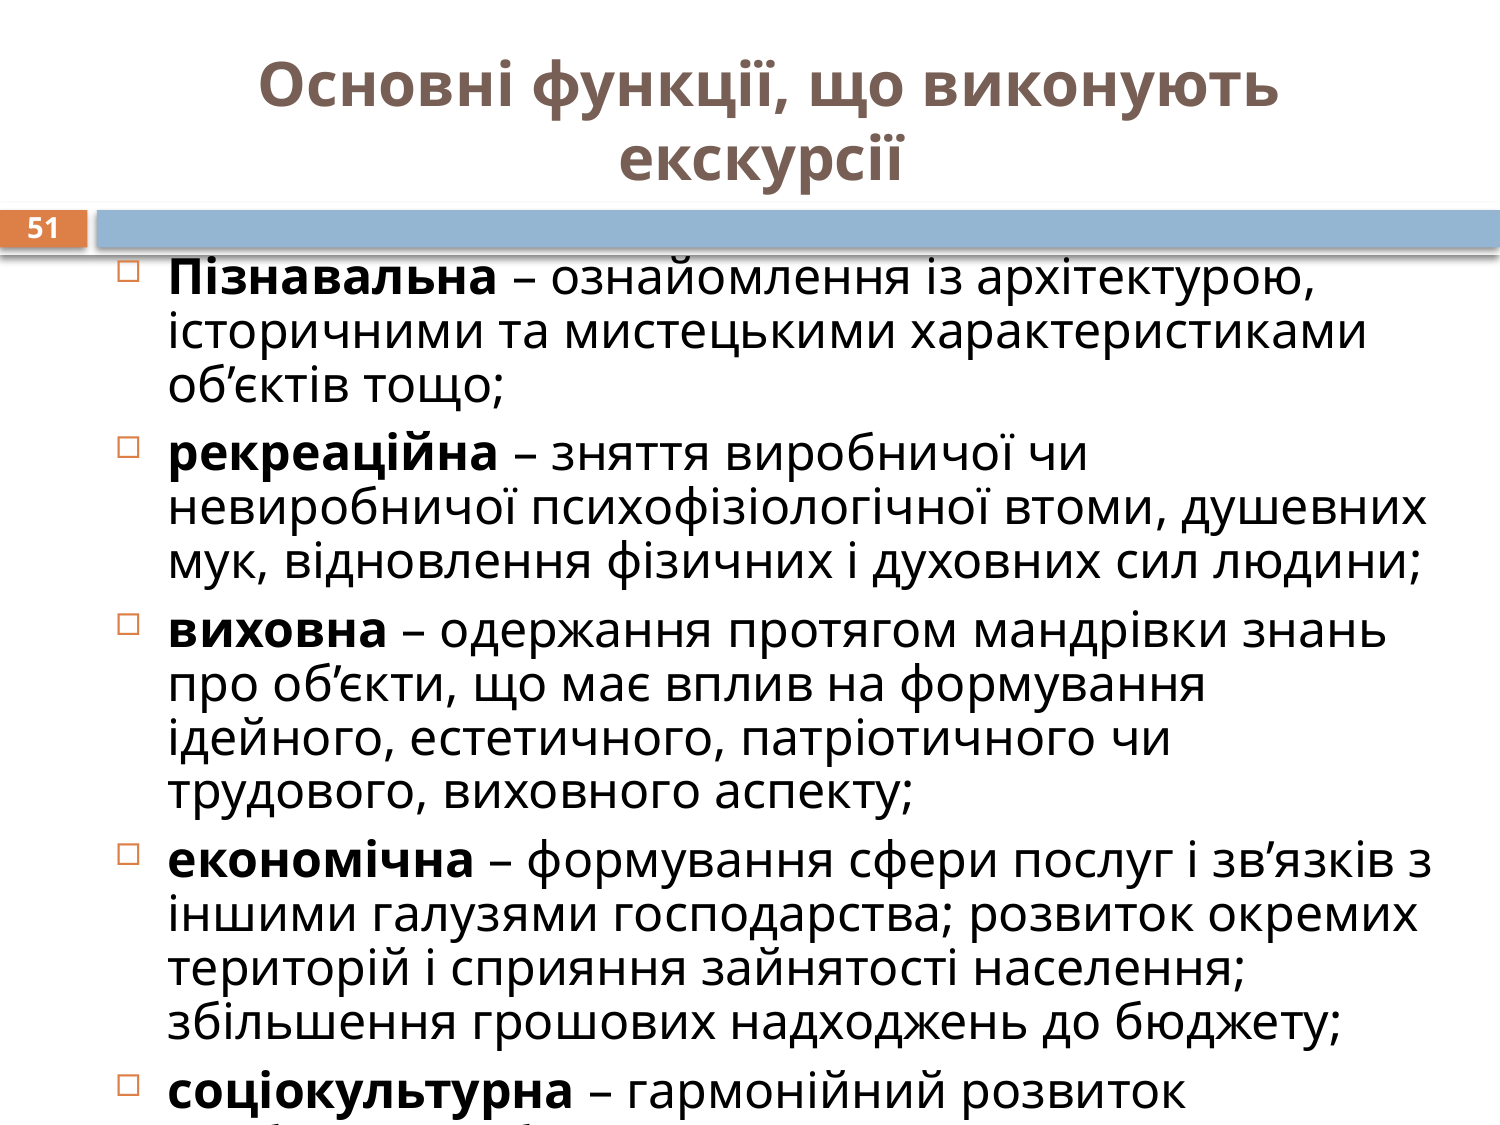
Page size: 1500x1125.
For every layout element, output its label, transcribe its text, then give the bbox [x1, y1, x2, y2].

slide_number 51 [0, 208, 88, 249]
list Пізнавальна – ознайомлення із архітектурою, історичними та мистецькими характеристиками об’єктів тощо; рекреаційна – зняття виробничої чи невиробничої психофізіологічної втоми, душевних мук, відновлення фізичних і духовних сил людини; виховна – одержання протягом мандрівки знань про об’єкти, що має вплив на формування ідейного, естетичного, патріотичного чи трудового, виховного аспекту; економічна – формування сфери послуг і зв’язків з іншими галузями господарства; розвиток окремих територій і сприяння зайнятості населення; збільшення грошових надходжень до бюджету; соціокультурна – гармонійний розвиток особистості; зближення народів; [100, 243, 1459, 1106]
title Основні функції, що виконують екскурсії [100, 37, 1438, 200]
